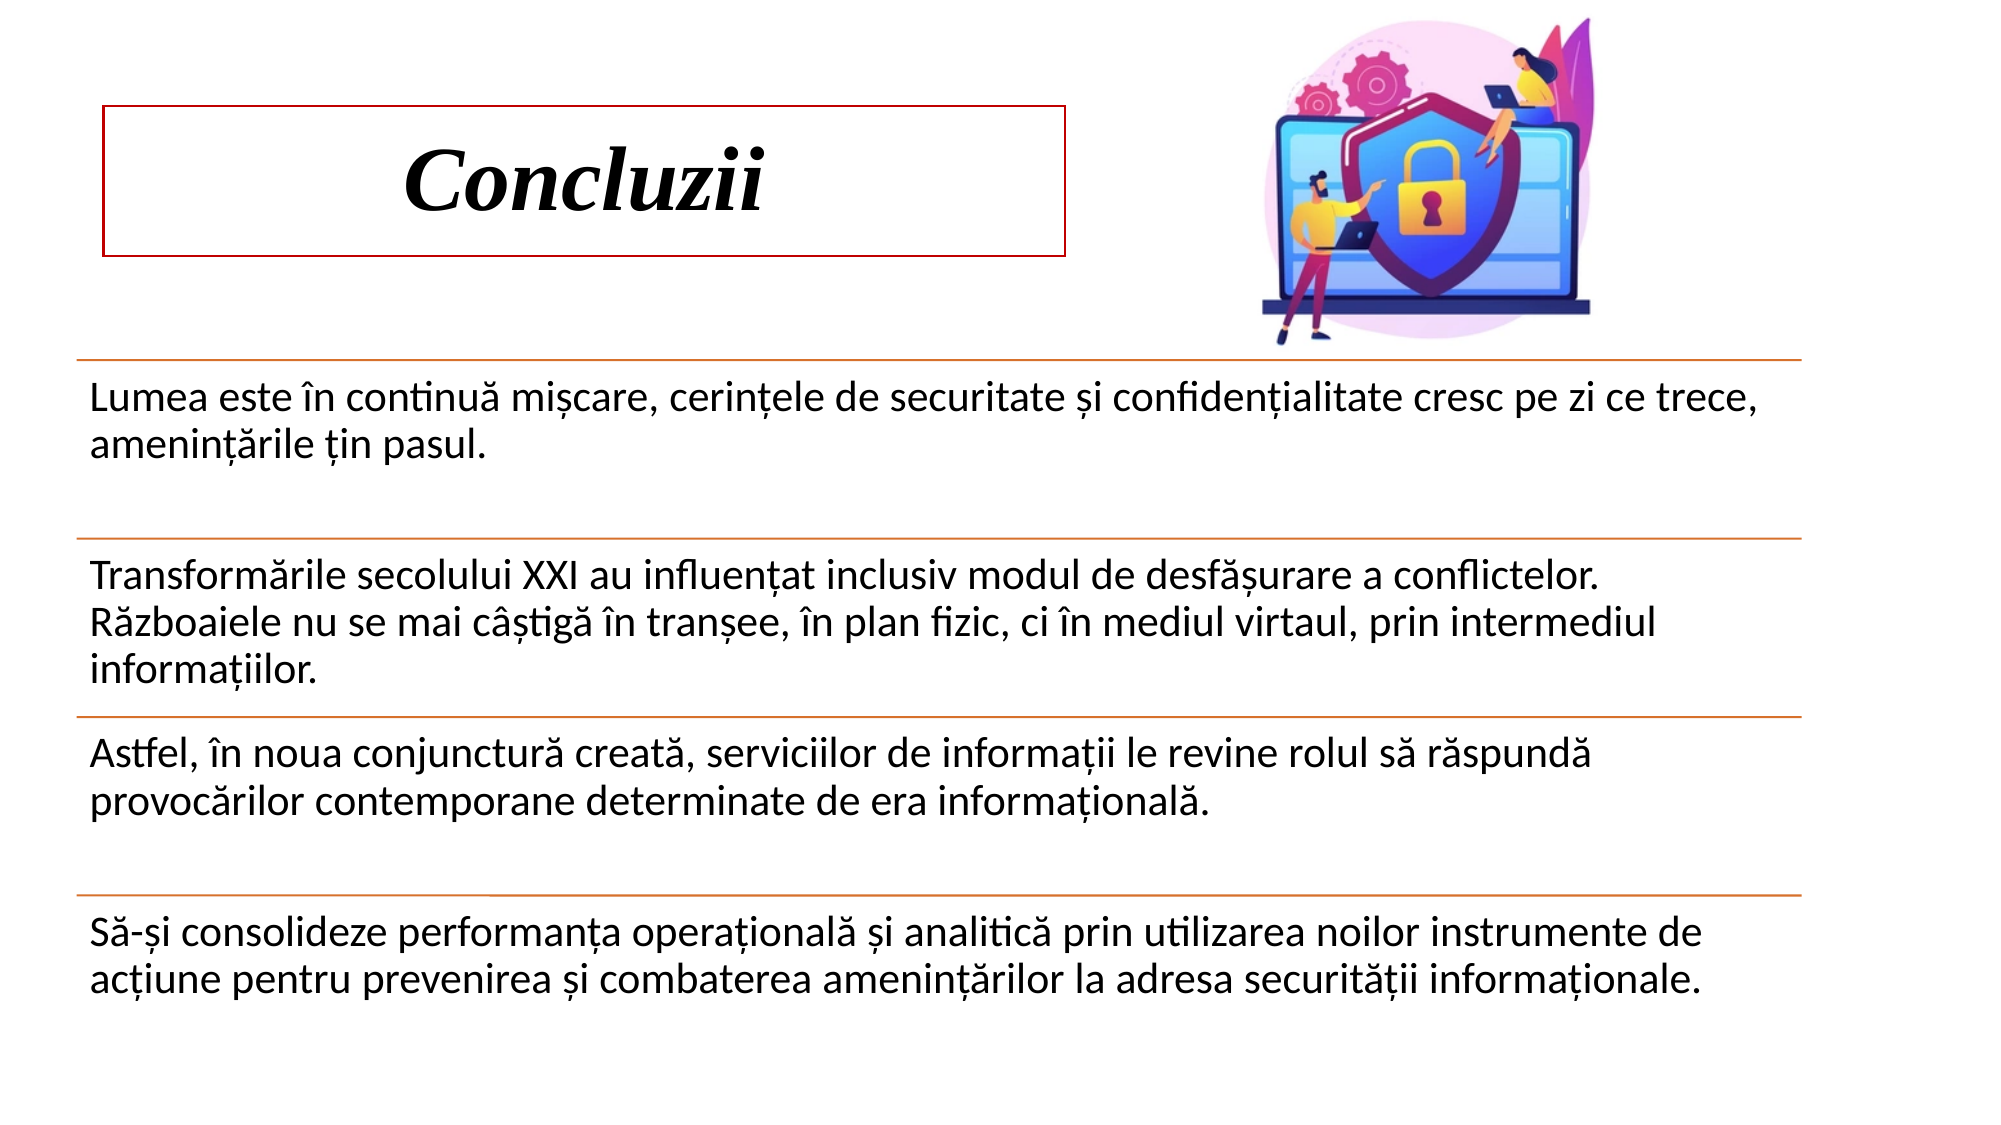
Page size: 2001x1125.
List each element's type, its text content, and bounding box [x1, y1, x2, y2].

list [76, 360, 1802, 1074]
title Concluzii [102, 105, 1066, 257]
picture [1211, 1, 1646, 360]
